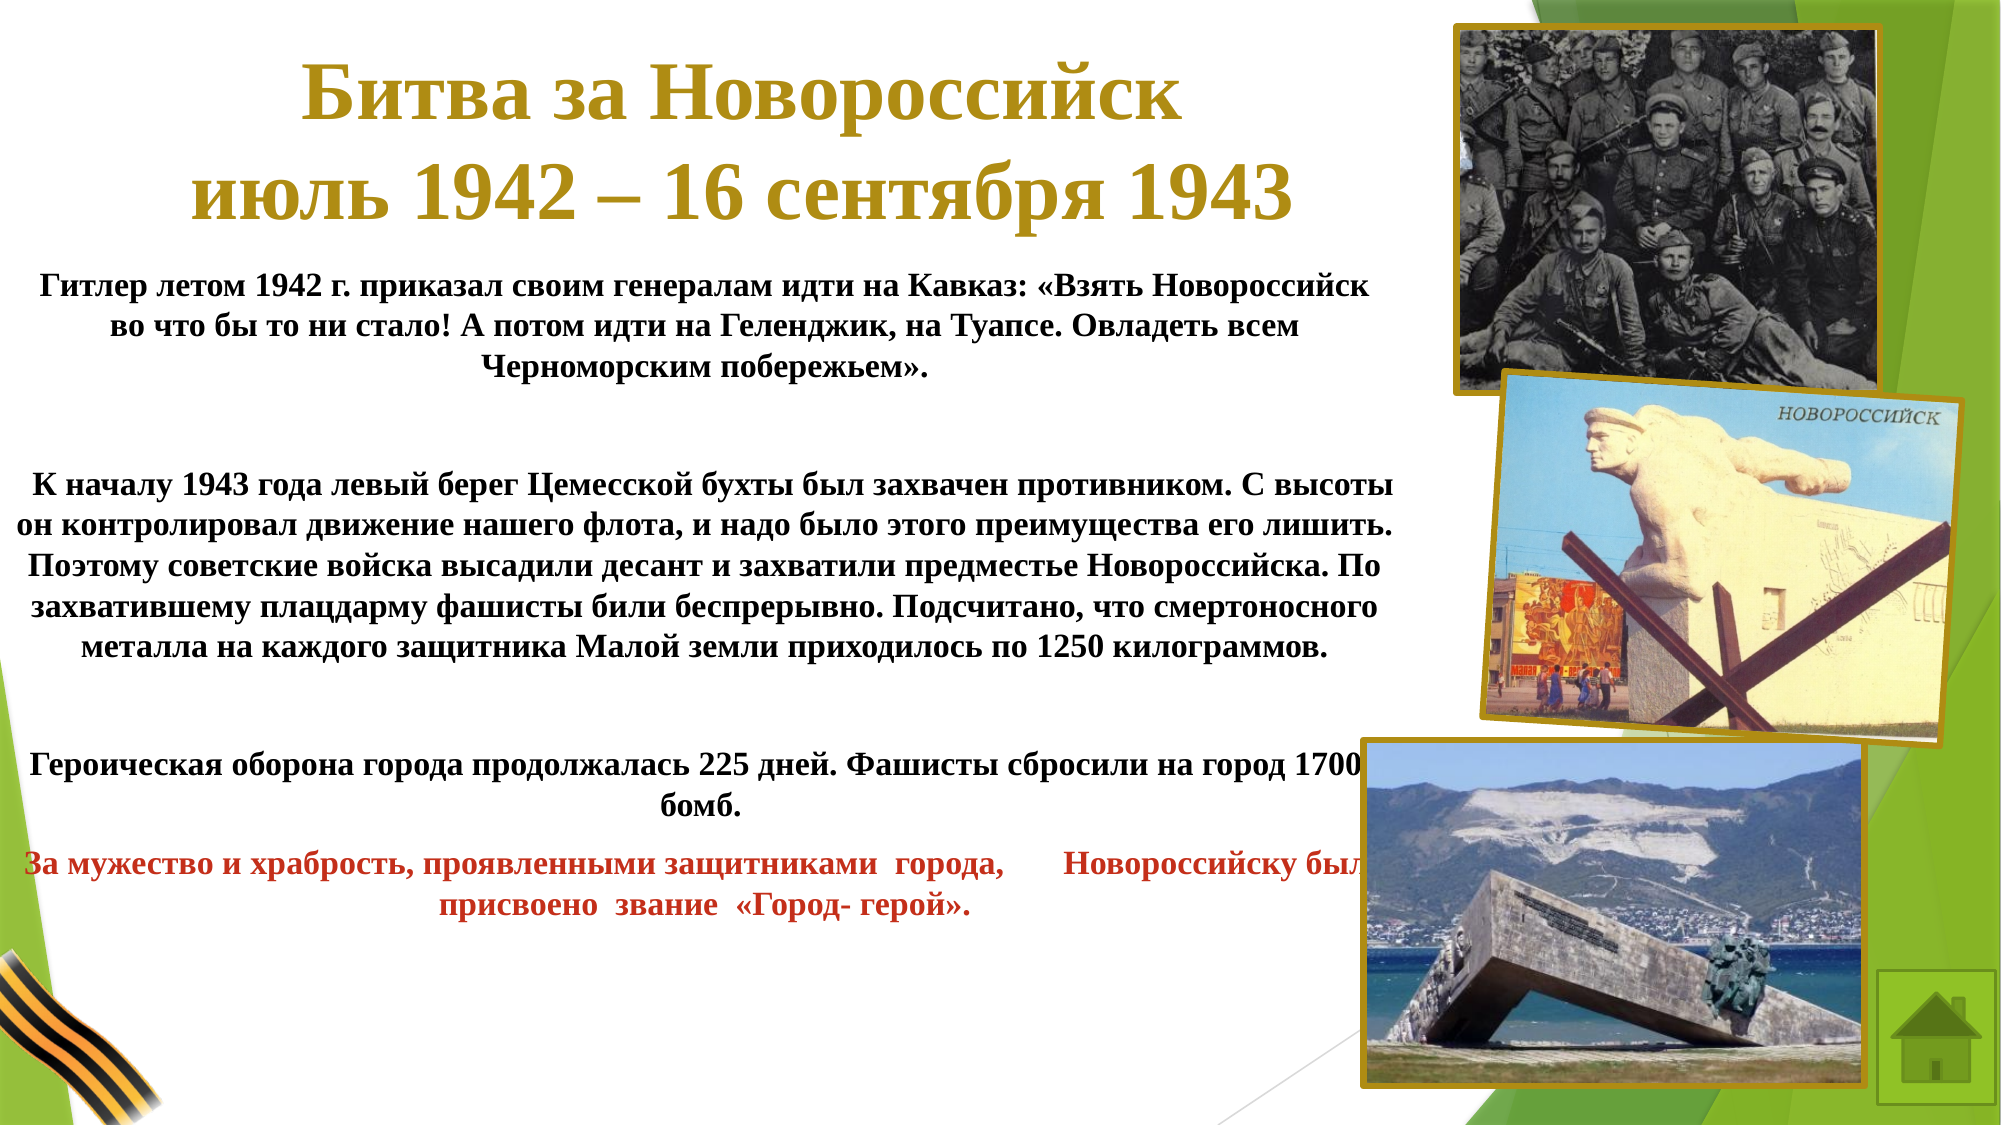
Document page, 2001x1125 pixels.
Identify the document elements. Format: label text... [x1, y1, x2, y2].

text_box [1876, 969, 1997, 1106]
list Гитлер летом 1942 г. приказал своим генералам идти на Кавказ: «Взять Новороссийск во что бы то ни стало! А потом идти на Геленджик, на Туапсе. Овладеть всем Черноморским побережьем». К началу 1943 года левый берег Цемесской бухты был захвачен противником. С высоты он контролировал движение нашего флота, и надо было этого преимущества его лишить. Поэтому советские войска высадили десант и захватили предместье Новороссийска. По захватившему плацдарму фашисты били беспрерывно. Подсчитано, что смертоносного металла на каждого защитника Малой земли приходилось по 1250 килограммов. Героическая оборона города продолжалась 225 дней. Фашисты сбросили на город 17000 бомб. За мужество и храбрость, проявленными защитниками города, Новороссийску было присвоено звание «Город- герой». [0, 254, 1411, 948]
title Битва за Новороссийск июль 1942 – 16 сентября 1943 [37, 28, 1448, 246]
picture [1458, 29, 1958, 742]
picture [0, 921, 179, 1125]
picture [1366, 742, 1862, 1084]
